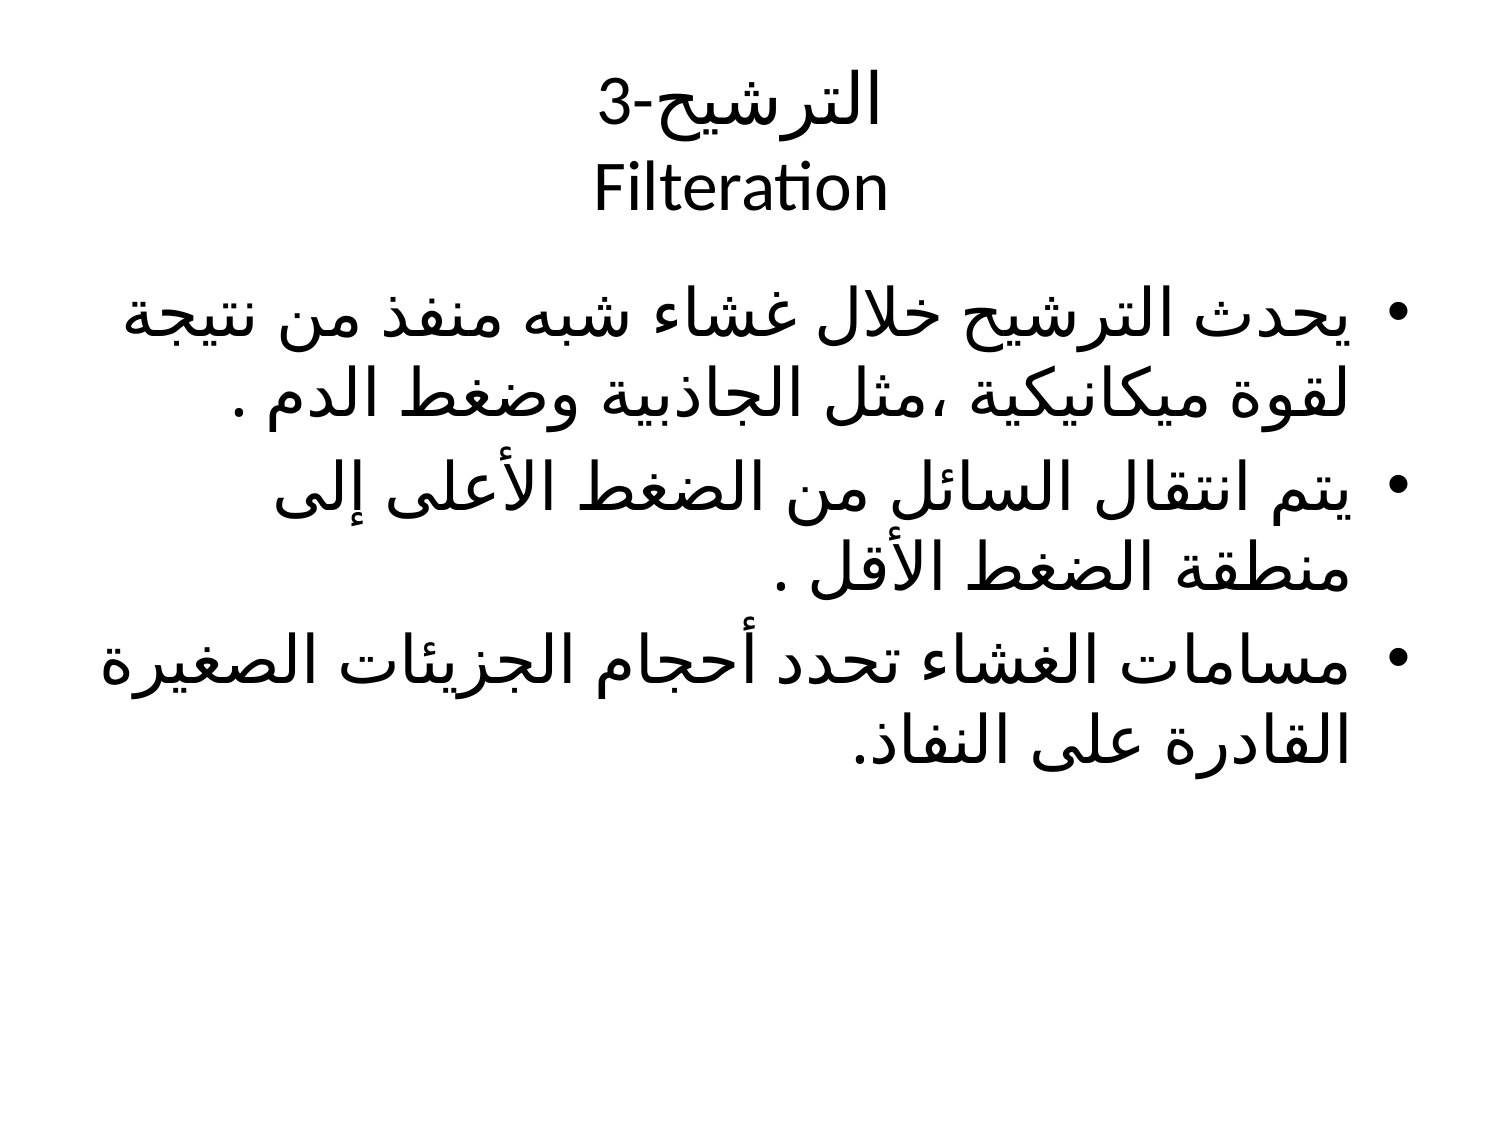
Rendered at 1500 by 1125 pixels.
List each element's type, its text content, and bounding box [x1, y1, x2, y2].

title 3-الترشيح Filteration [75, 45, 1425, 233]
list يحدث الترشيح خلال غشاء شبه منفذ من نتيجة لقوة ميكانيكية ،مثل الجاذبية وضغط الدم . يتم انتقال السائل من الضغط الأعلى إلى منطقة الضغط الأقل . مسامات الغشاء تحدد أحجام الجزيئات الصغيرة القادرة على النفاذ. [75, 262, 1425, 1005]
